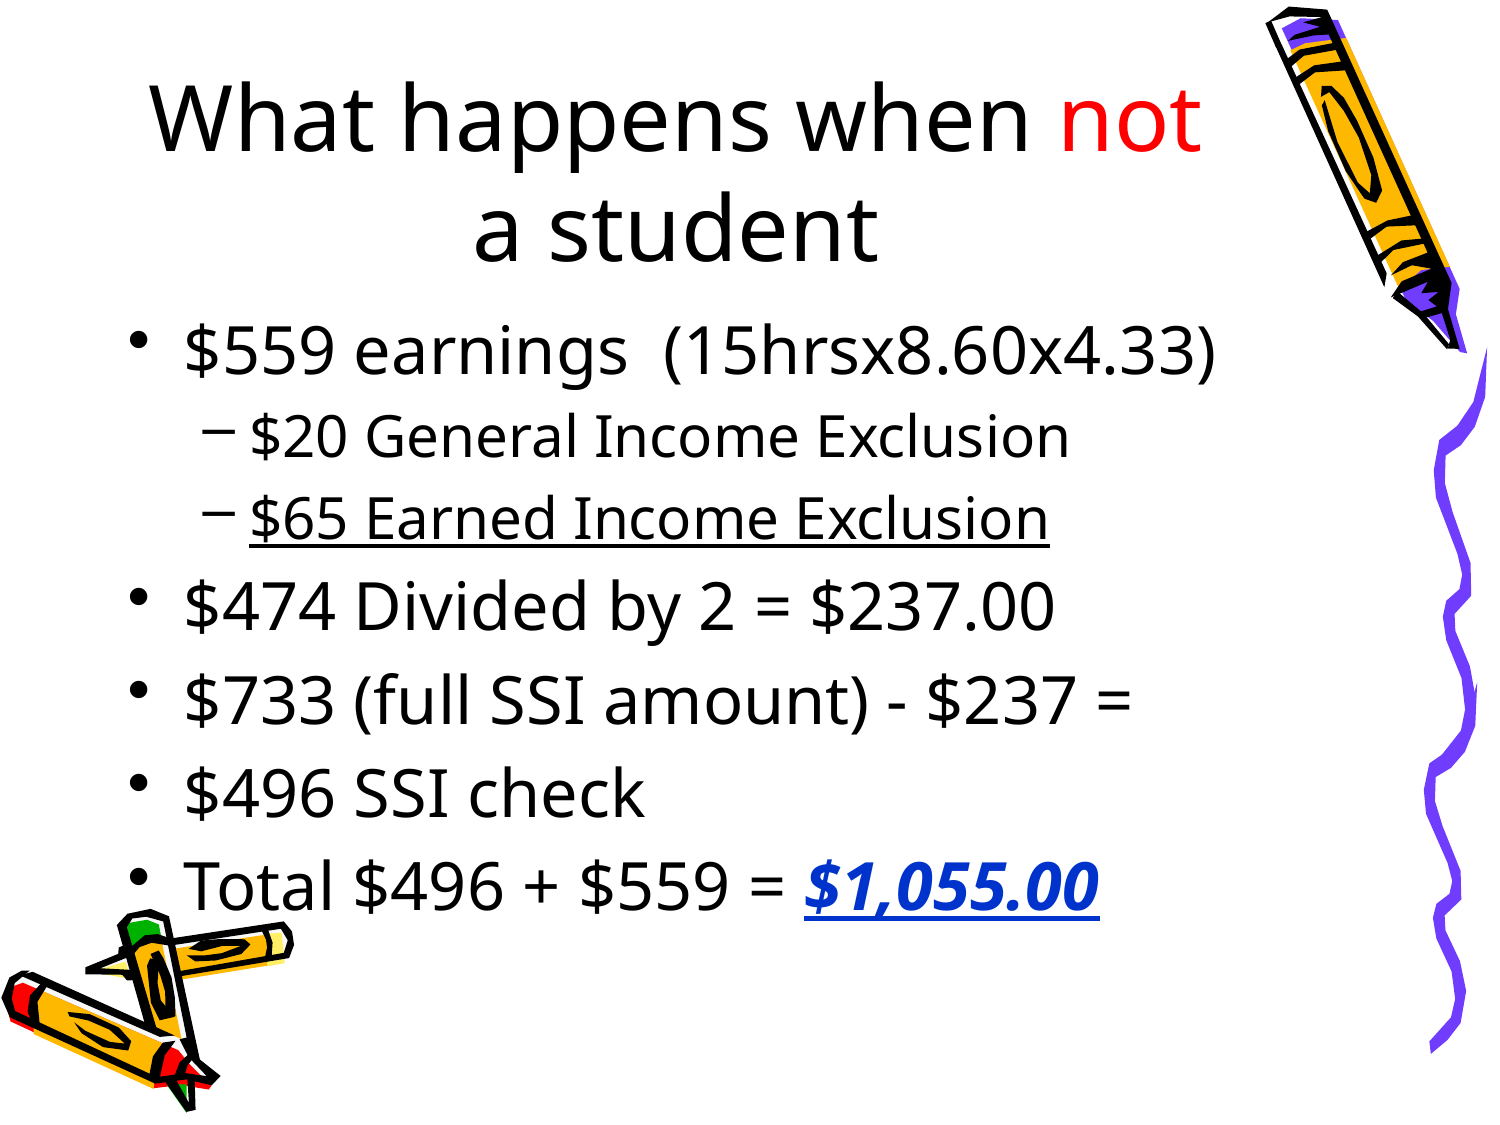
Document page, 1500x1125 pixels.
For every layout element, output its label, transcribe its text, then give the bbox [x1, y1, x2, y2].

title What happens when not a student [112, 24, 1240, 288]
list $559 earnings (15hrsx8.60x4.33) $20 General Income Exclusion $65 Earned Income Exclusion $474 Divided by 2 = $237.00 $733 (full SSI amount) - $237 = $496 SSI check Total $496 + $559 = $1,055.00 [112, 299, 1375, 963]
